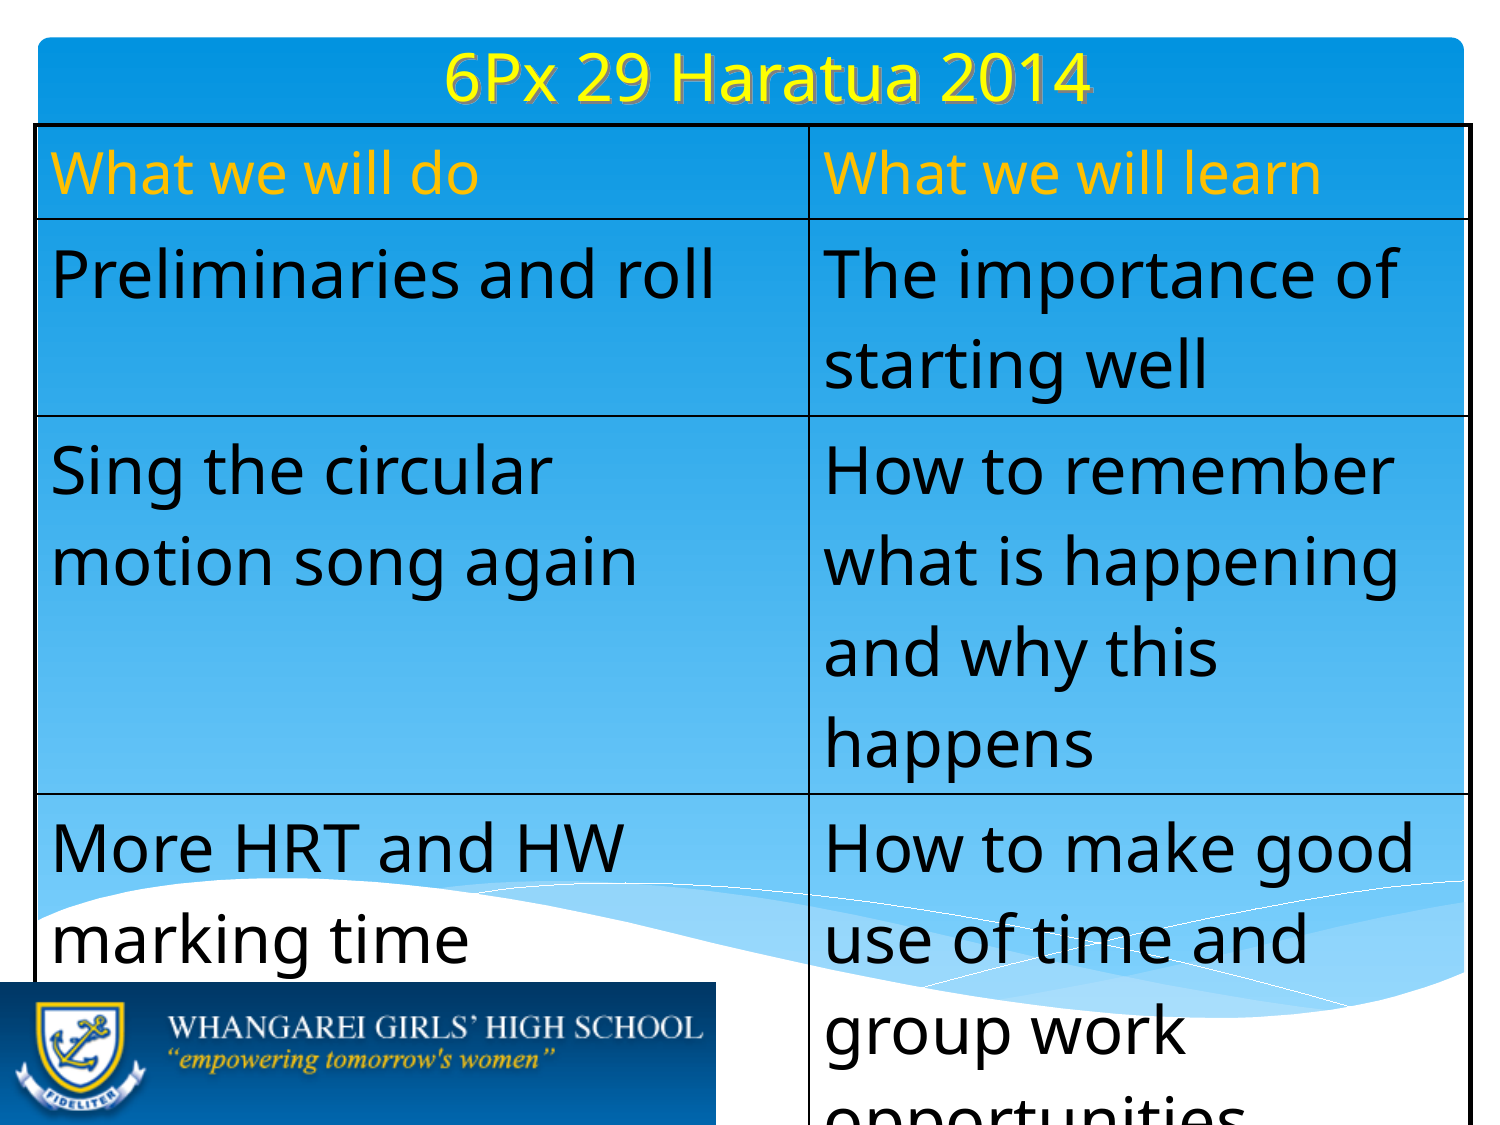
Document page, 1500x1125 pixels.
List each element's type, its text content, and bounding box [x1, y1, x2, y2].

table_cell How to make good use of time and group work opportunities [810, 795, 1468, 1125]
table_header What we will learn [810, 127, 1468, 218]
picture [0, 982, 716, 1125]
text_box 6Px 29 Haratua 2014 [162, 24, 1375, 123]
table_cell How to remember what is happening and why this happens [810, 417, 1468, 793]
table_header What we will do [37, 127, 808, 218]
table_cell The importance of starting well [810, 220, 1468, 415]
table_cell Preliminaries and roll [37, 220, 808, 415]
table_cell Sing the circular motion song again [37, 417, 808, 793]
table_cell More HRT and HW marking time [37, 795, 808, 1125]
